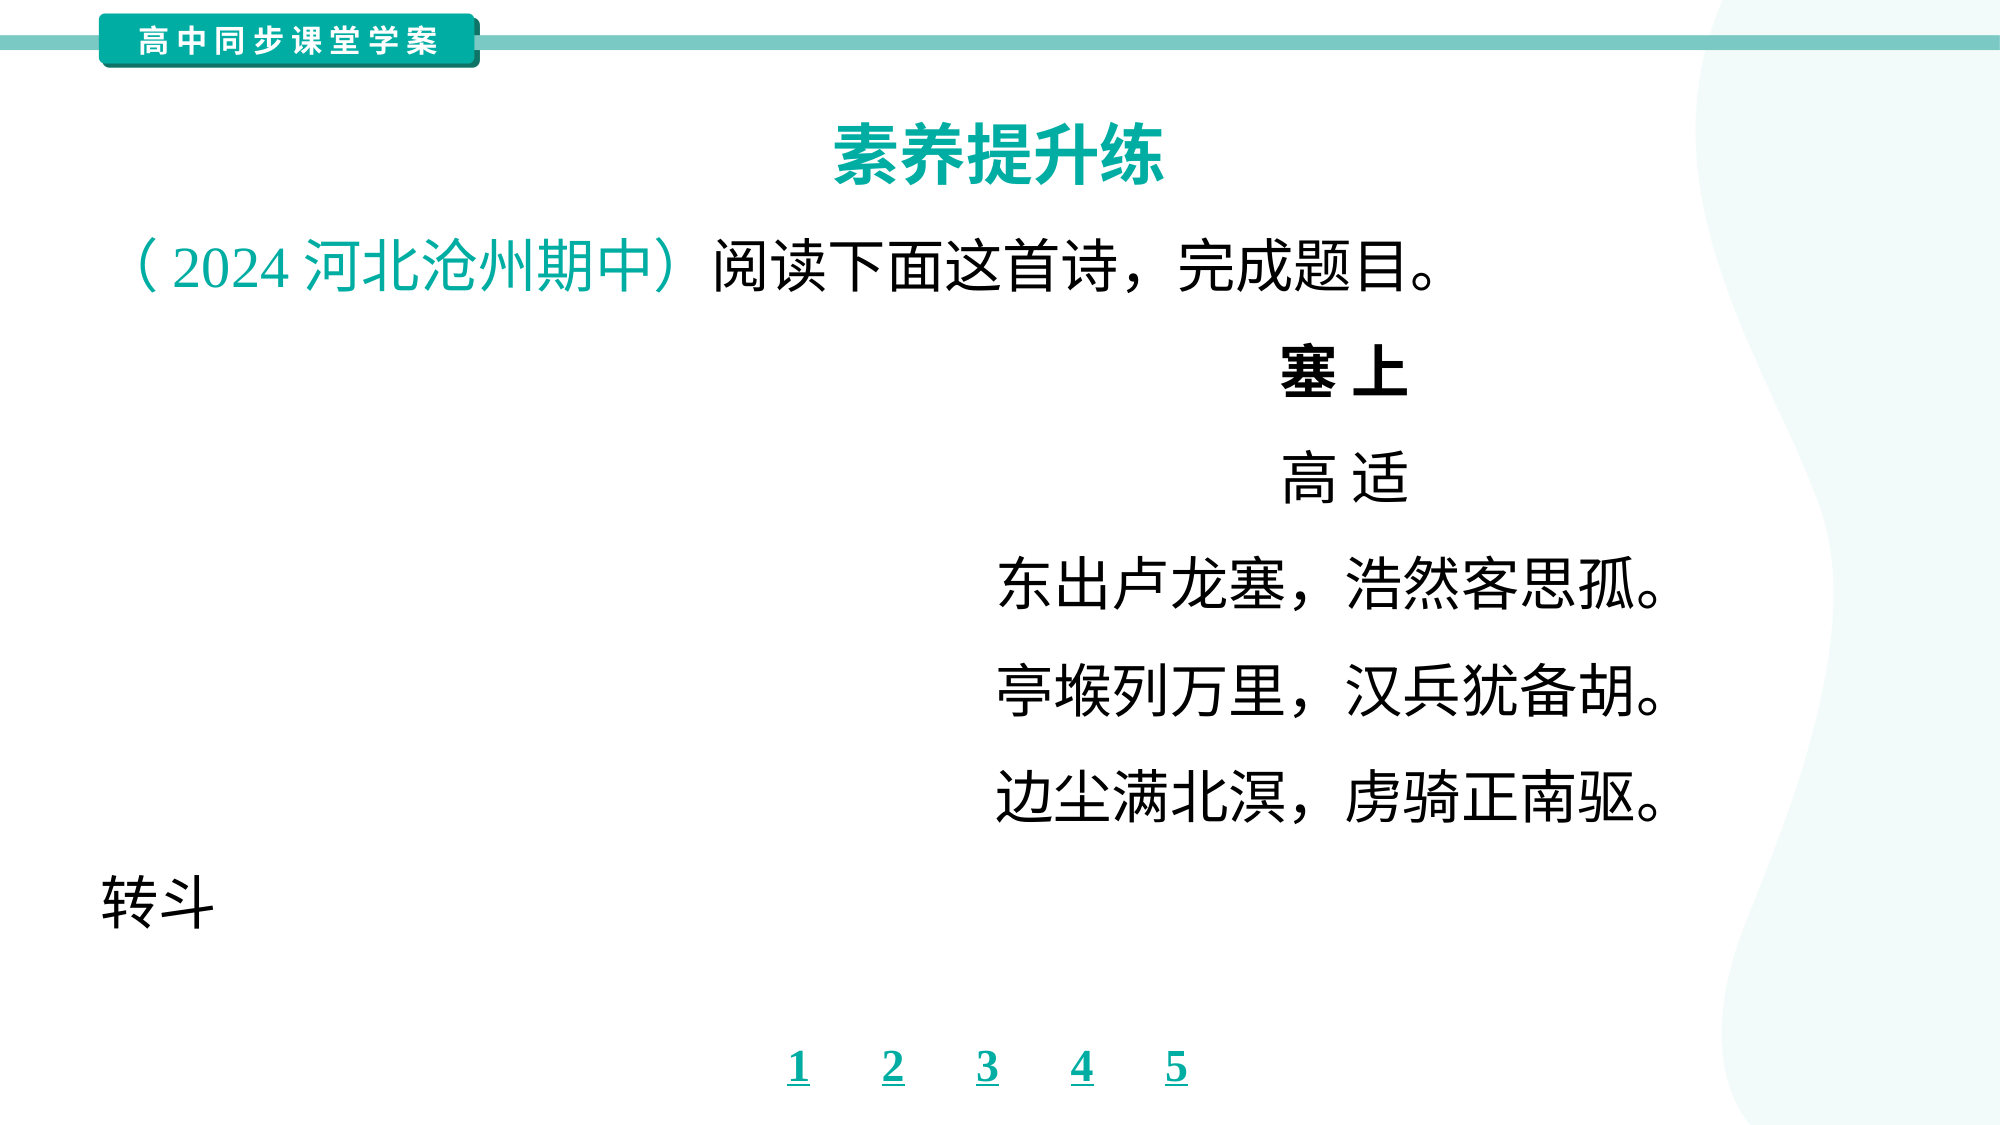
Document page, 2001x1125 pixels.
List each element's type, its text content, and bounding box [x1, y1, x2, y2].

picture [0, 0, 2000, 1125]
text_box 素养提升练 [100, 76, 1899, 254]
